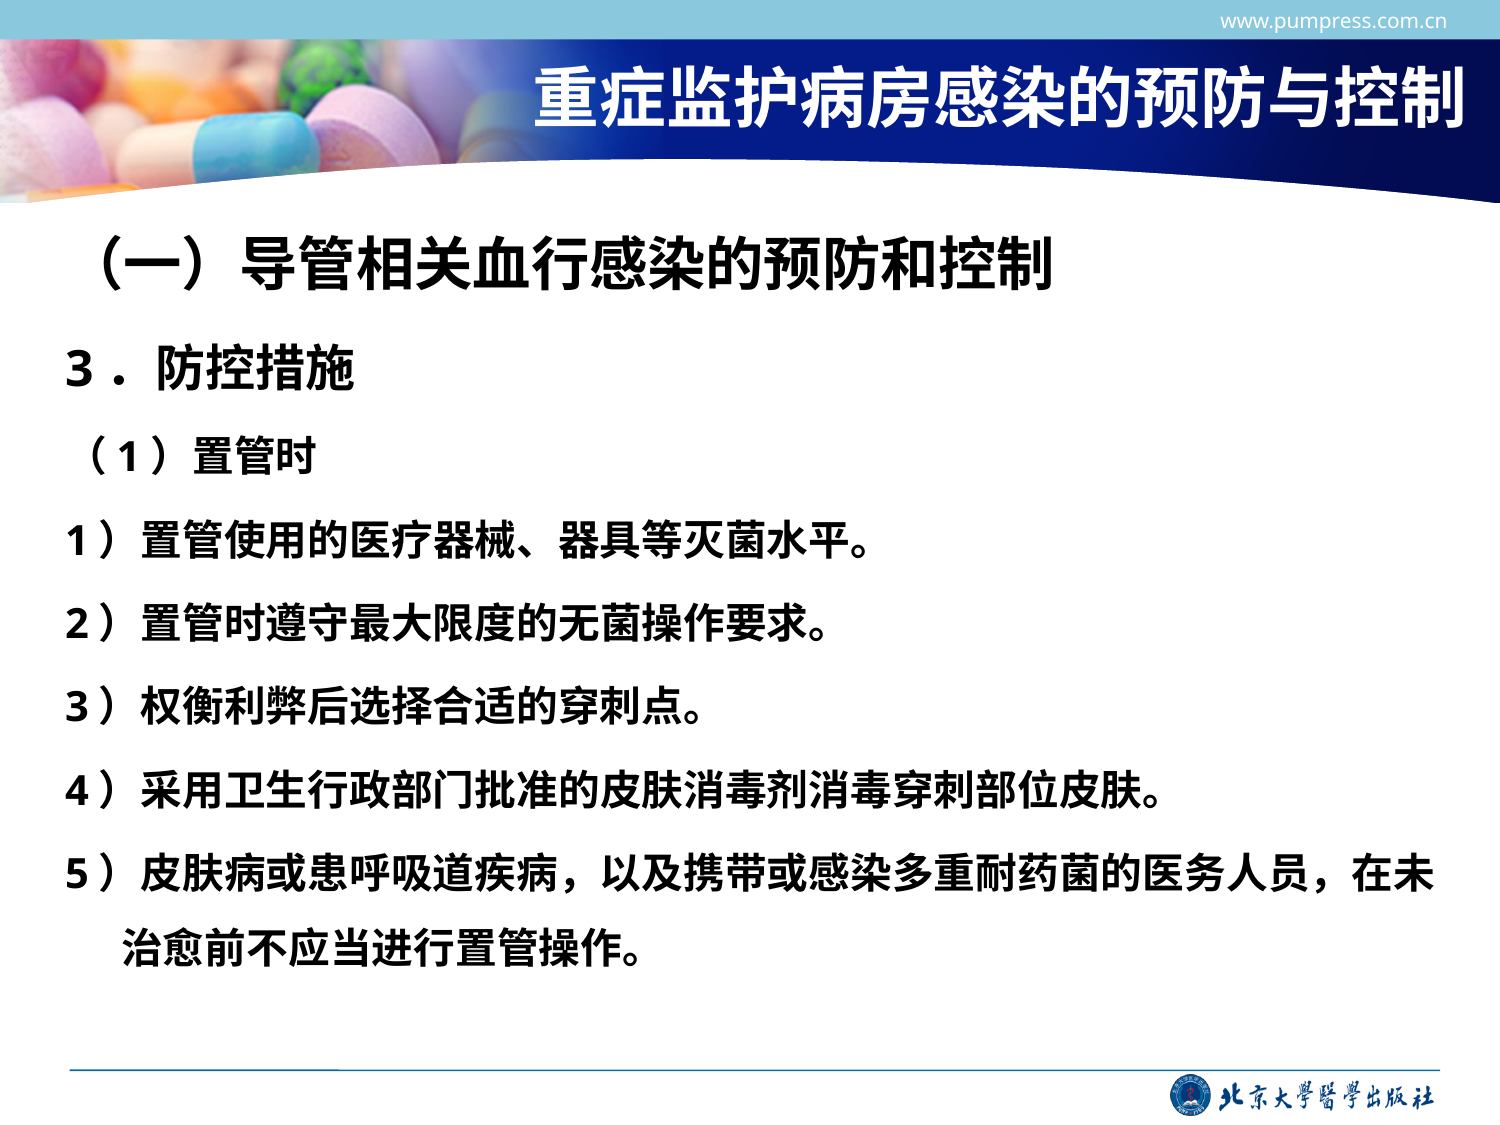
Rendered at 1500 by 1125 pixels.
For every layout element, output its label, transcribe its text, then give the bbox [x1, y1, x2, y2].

slide_number www.pumpress.com.cn [1024, 0, 1463, 38]
list （一）导管相关血行感染的预防和控制 3．防控措施 （1）置管时 1）置管使用的医疗器械、器具等灭菌水平。 2）置管时遵守最大限度的无菌操作要求。 3）权衡利弊后选择合适的穿刺点。 4）采用卫生行政部门批准的皮肤消毒剂消毒穿刺部位皮肤。 5）皮肤病或患呼吸道疾病，以及携带或感染多重耐药菌的医务人员，在未治愈前不应当进行置管操作。 [50, 184, 1463, 1012]
title 重症监护病房感染的预防与控制 [157, 50, 1483, 143]
picture [1170, 1074, 1436, 1118]
picture [0, 40, 1500, 203]
